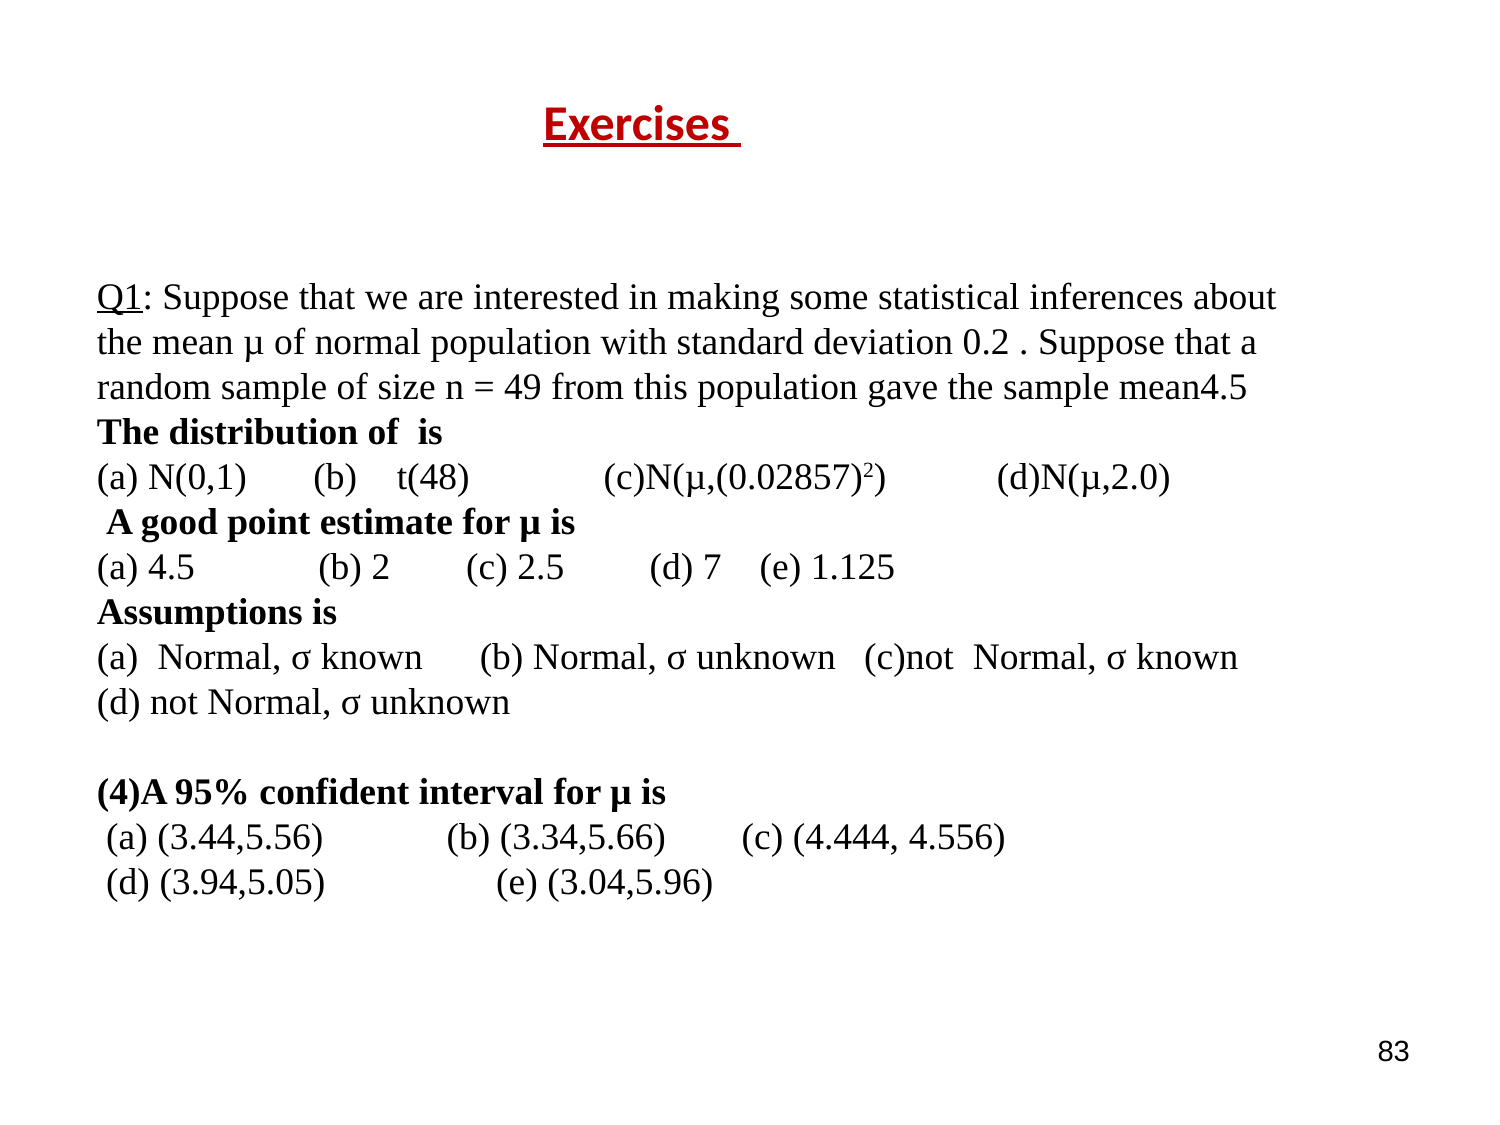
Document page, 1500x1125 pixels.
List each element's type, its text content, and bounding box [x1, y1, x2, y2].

slide_number 83 [1074, 1024, 1426, 1103]
text_box Q1: Suppose that we are interested in making some statistical inferences about the mean µ of normal population with standard deviation 0.2 . Suppose that a random sample of size n = 49 from this population gave the sample mean4.5 The distribution of is (a) N(0,1) (b) t(48) (c)N(µ,(0.02857)2) (d)N(µ,2.0) A good point estimate for µ is (a) 4.5 (b) 2 (c) 2.5 (d) 7 (e) 1.125 Assumptions is (a) Normal, σ known (b) Normal, σ unknown (c)not Normal, σ known (d) not Normal, σ unknown (4)A 95% confident interval for µ is (a) (3.44,5.56) (b) (3.34,5.66) (c) (4.444, 4.556) (d) (3.94,5.05) (e) (3.04,5.96) [82, 264, 1348, 954]
text_box Exercises [528, 82, 757, 158]
